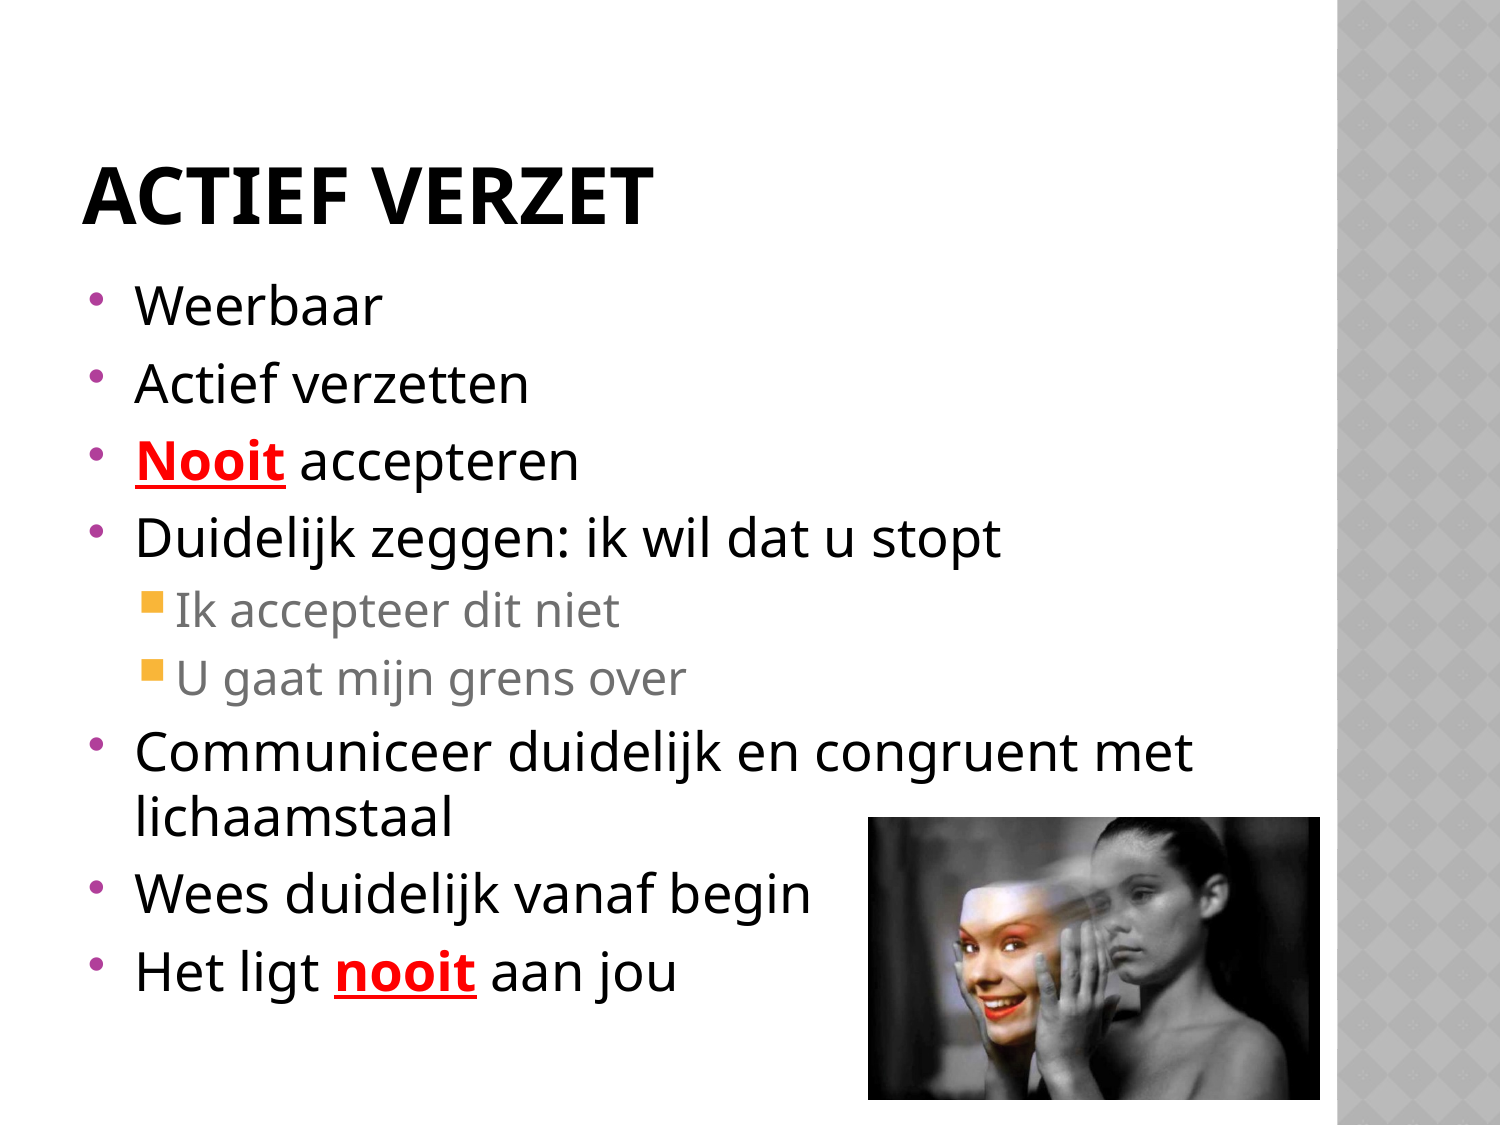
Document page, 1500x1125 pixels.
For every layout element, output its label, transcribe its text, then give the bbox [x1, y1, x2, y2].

list Weerbaar Actief verzetten Nooit accepteren Duidelijk zeggen: ik wil dat u stopt Ik accepteer dit niet U gaat mijn grens over Communiceer duidelijk en congruent met lichaamstaal Wees duidelijk vanaf begin Het ligt nooit aan jou [75, 264, 1263, 1059]
picture [867, 817, 1320, 1101]
title Actief verzet [75, 52, 1263, 240]
